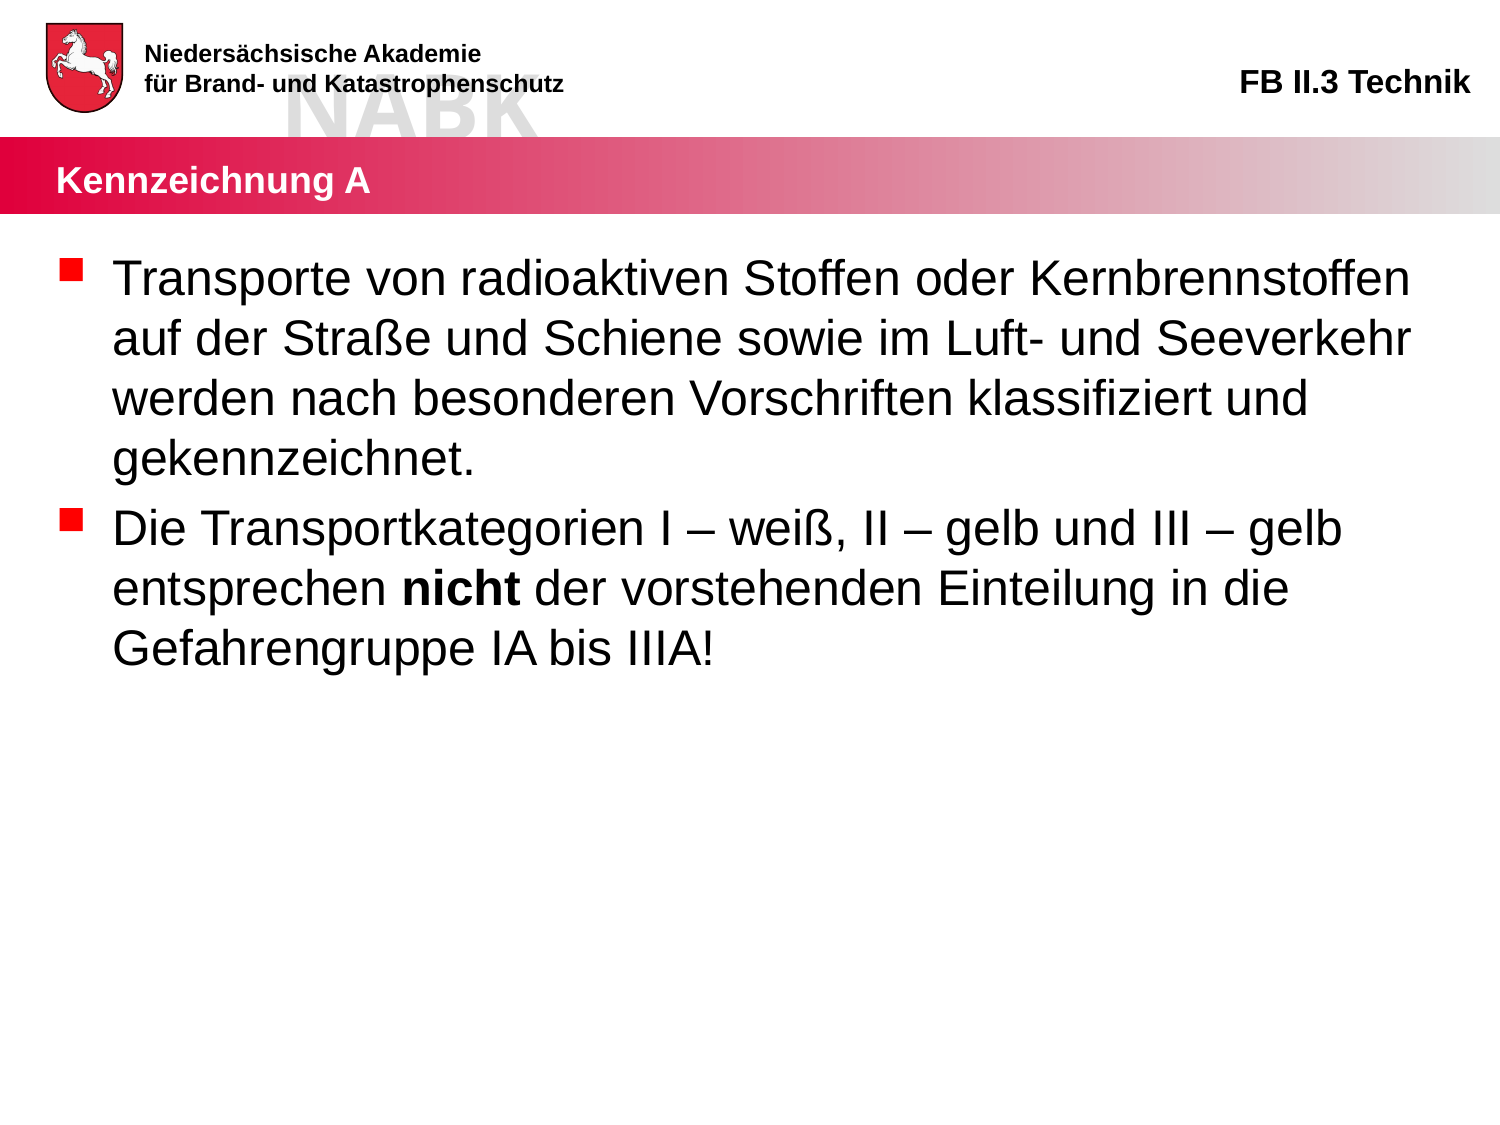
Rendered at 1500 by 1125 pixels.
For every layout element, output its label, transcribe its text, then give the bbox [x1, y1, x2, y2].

list Transporte von radioaktiven Stoffen oder Kernbrennstoffen auf der Straße und Schiene sowie im Luft- und Seeverkehr werden nach besonderen Vorschriften klassifiziert und gekennzeichnet. Die Transportkategorien I – weiß, II – gelb und III – gelb entsprechen nicht der vorstehenden Einteilung in die Gefahrengruppe IA bis IIIA! [41, 237, 1459, 1006]
picture [45, 22, 124, 114]
